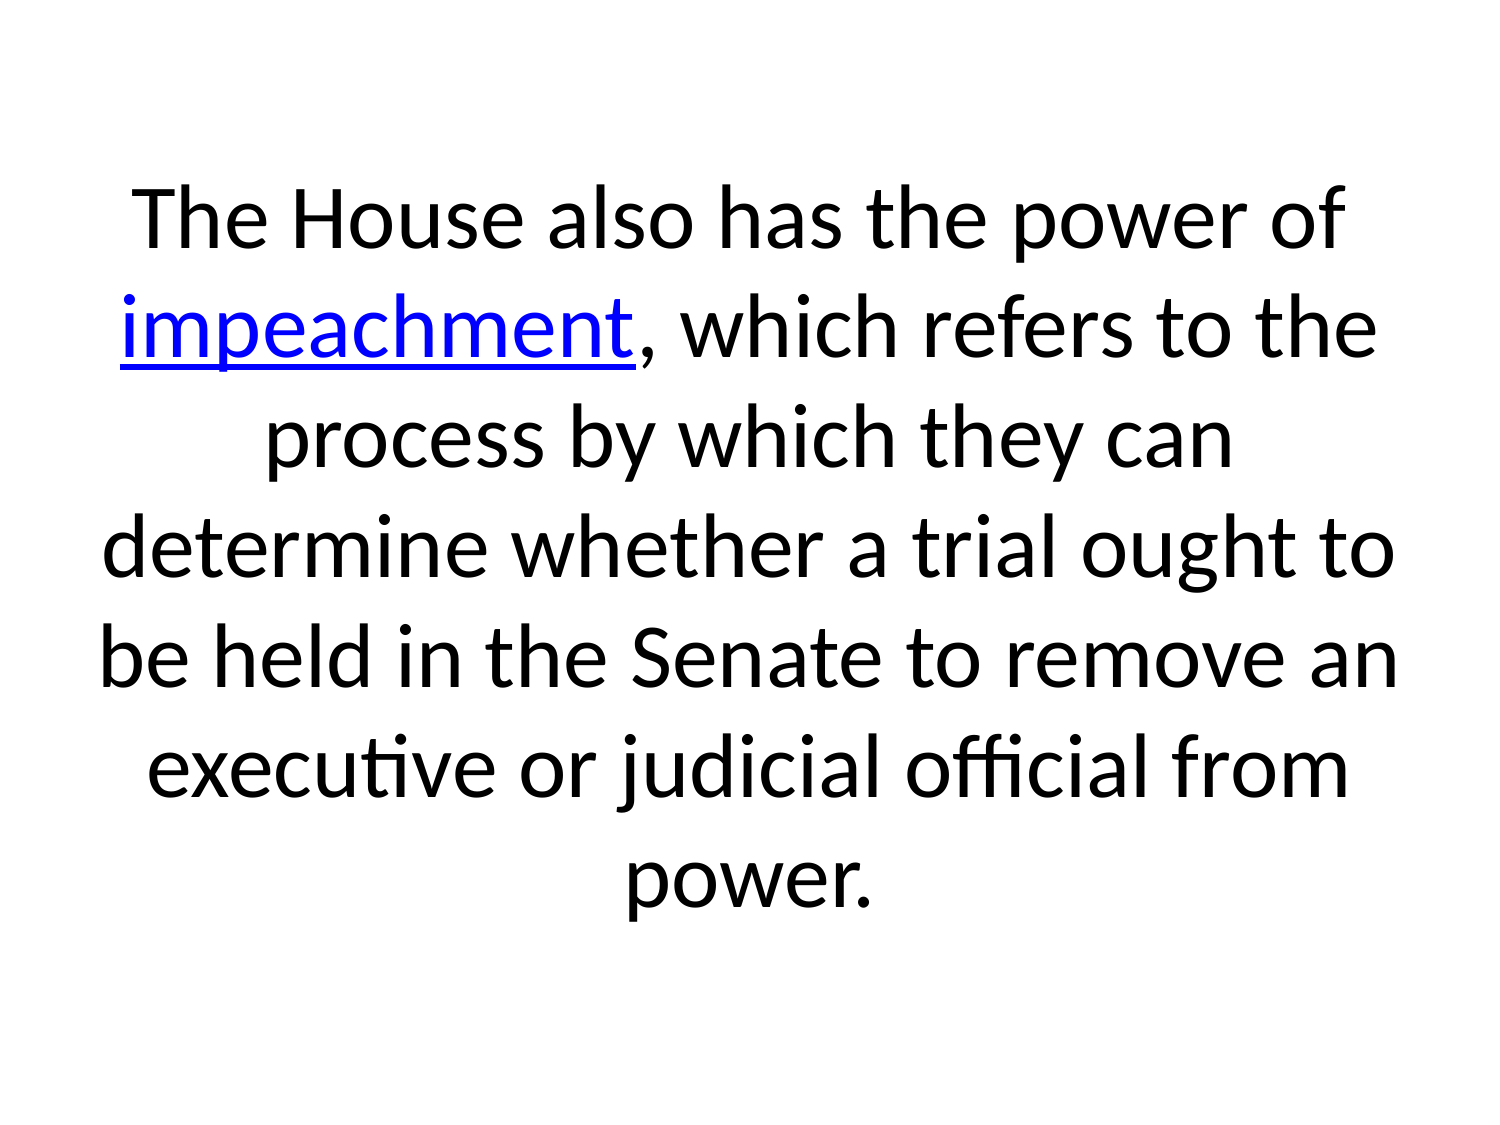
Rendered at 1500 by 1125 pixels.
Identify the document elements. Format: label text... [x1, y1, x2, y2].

title The House also has the power of impeachment, which refers to the process by which they can determine whether a trial ought to be held in the Senate to remove an executive or judicial official from power. [74, 44, 1426, 1038]
